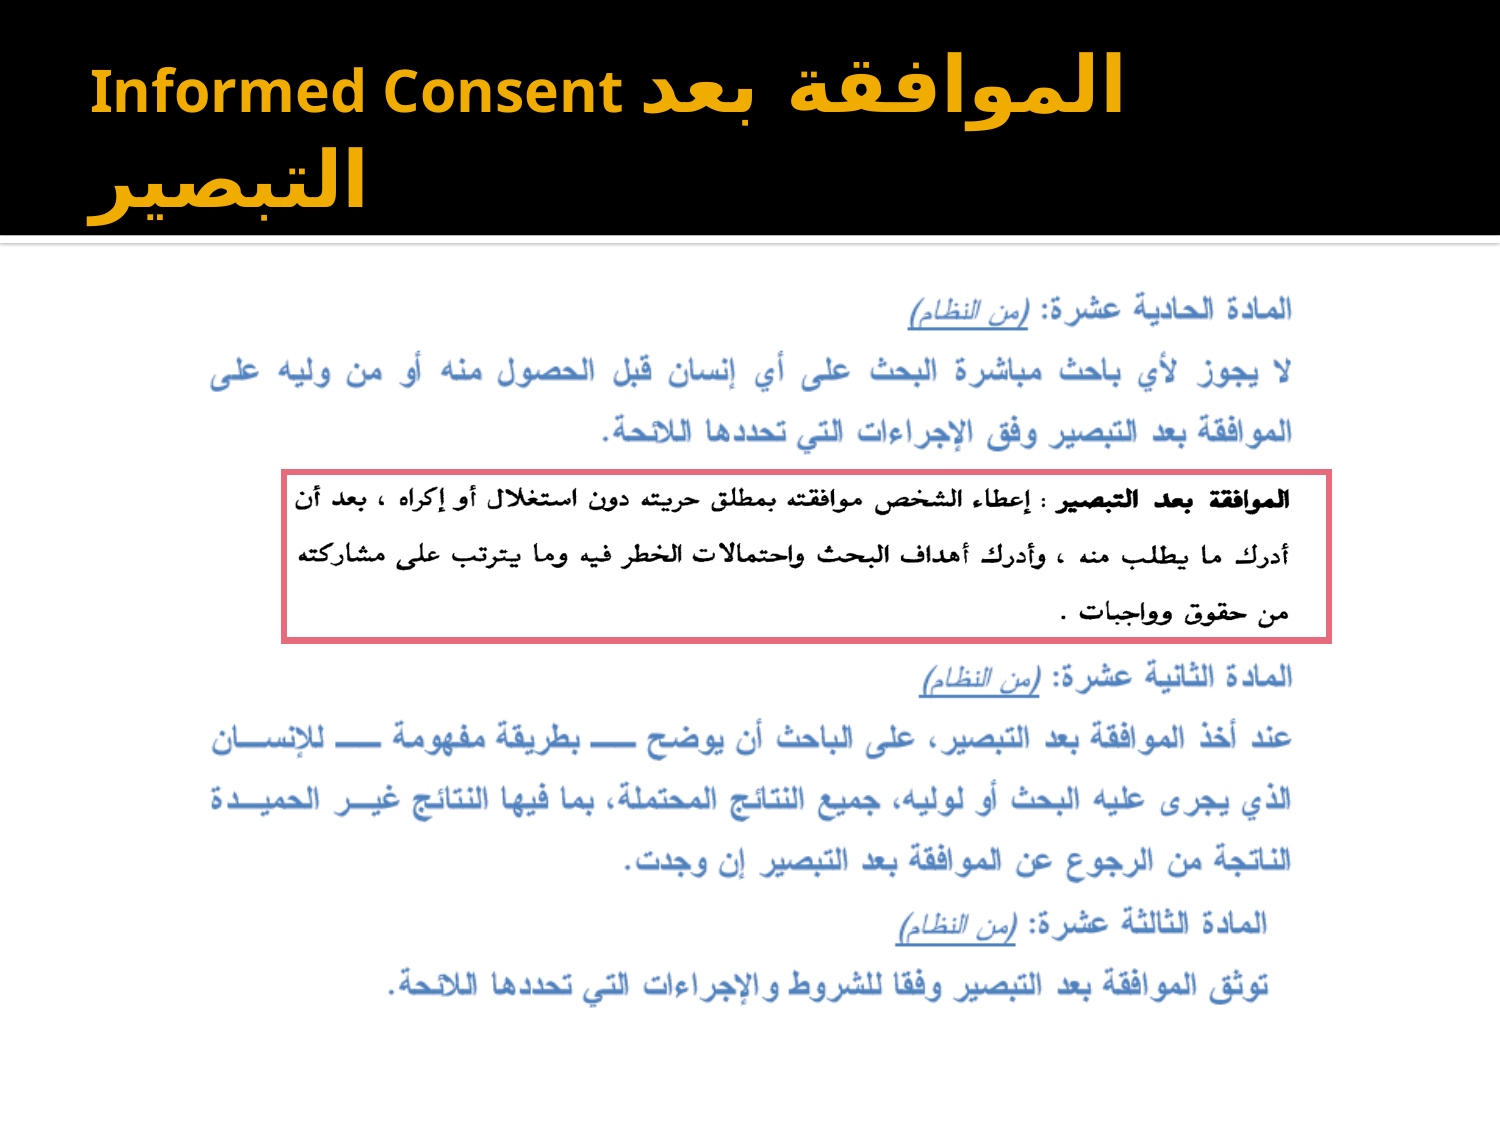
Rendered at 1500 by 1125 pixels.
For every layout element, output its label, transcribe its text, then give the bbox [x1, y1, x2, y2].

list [187, 249, 1319, 516]
title Informed Consent الموافقة بعد التبصير [75, 25, 1425, 231]
picture [162, 474, 1326, 1041]
